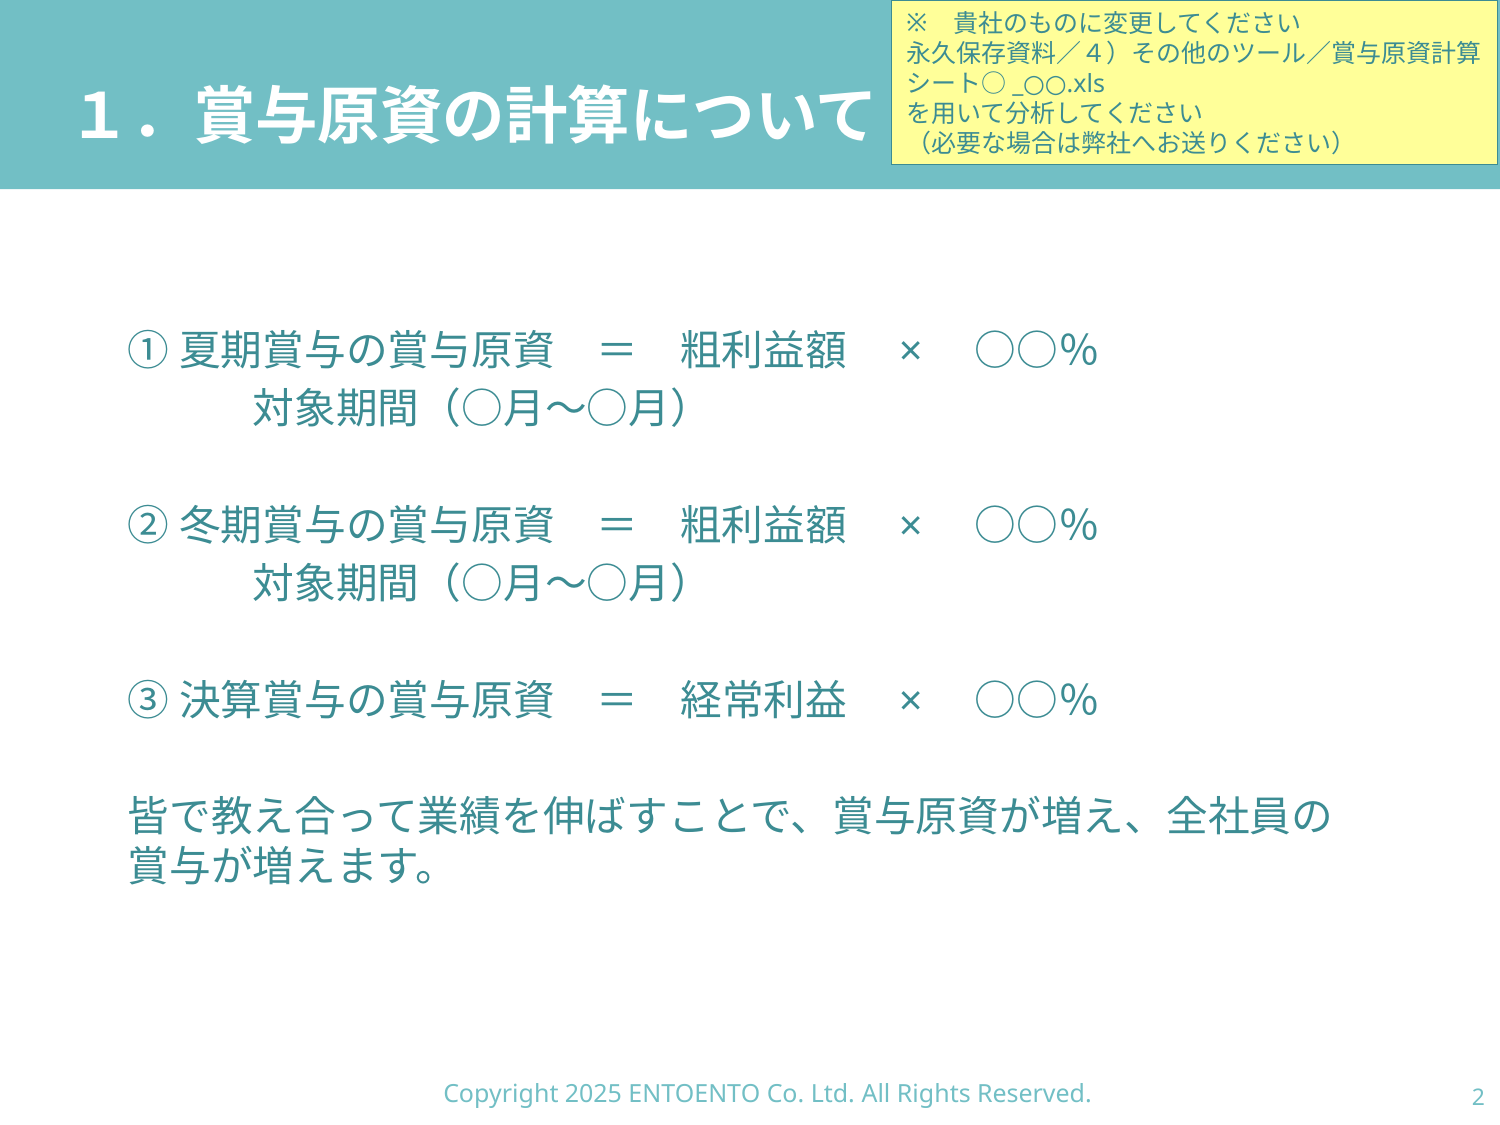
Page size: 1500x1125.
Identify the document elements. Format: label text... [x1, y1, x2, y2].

list ①夏期賞与の賞与原資 ＝ 粗利益額 × ○○％ 対象期間（○月～○月） ②冬期賞与の賞与原資 ＝ 粗利益額 × ○○％ 対象期間（○月～○月） ③決算賞与の賞与原資 ＝ 経常利益 × ○○％ 皆で教え合って業績を伸ばすことで、賞与原資が増え、全社員の賞与が増えます。 [112, 208, 1388, 1012]
title １．賞与原資の計算について [53, 42, 1388, 185]
text_box 貴社のものに変更してください 永久保存資料／４）その他のツール／賞与原資計算シート○_○○.xls を用いて分析してください （必要な場合は弊社へお送りください） [891, 0, 1498, 165]
slide_number 1 [1187, 1074, 1500, 1125]
footer Copyright 2025 ENTOENTO Co. Ltd. All Rights Reserved. [206, 1070, 1331, 1125]
